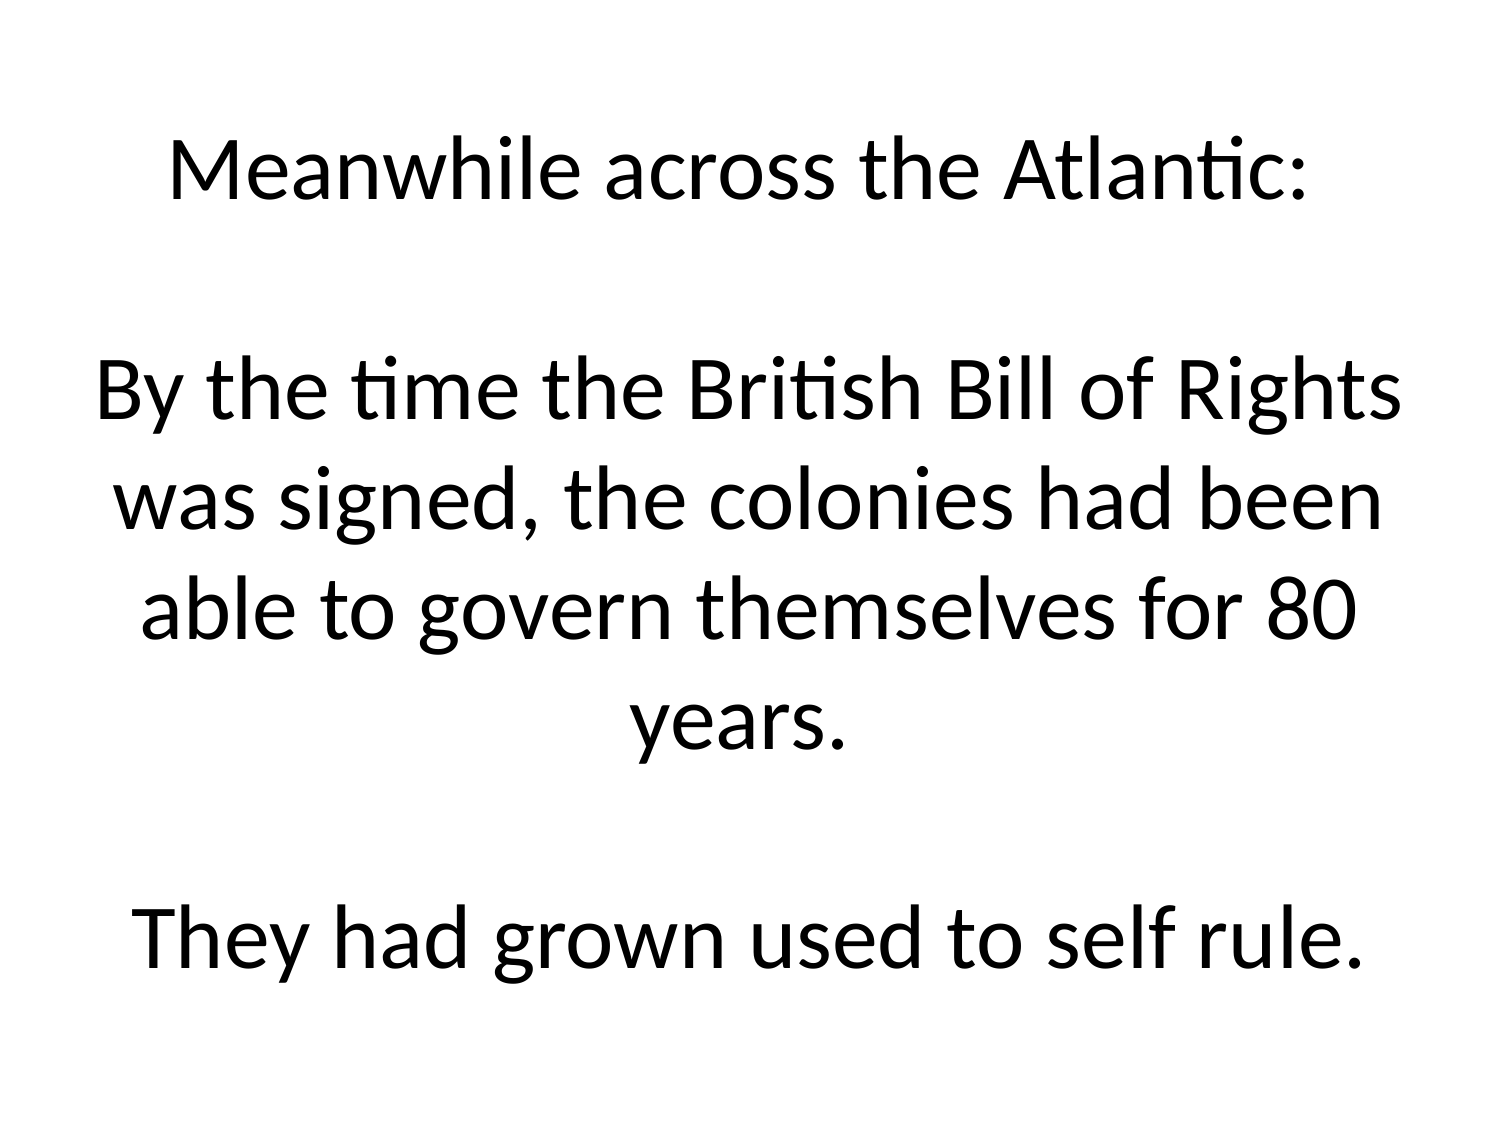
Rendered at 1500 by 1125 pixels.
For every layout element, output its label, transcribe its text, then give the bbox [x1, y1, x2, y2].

title Meanwhile across the Atlantic: By the time the British Bill of Rights was signed, the colonies had been able to govern themselves for 80 years. They had grown used to self rule. [74, 44, 1426, 1051]
